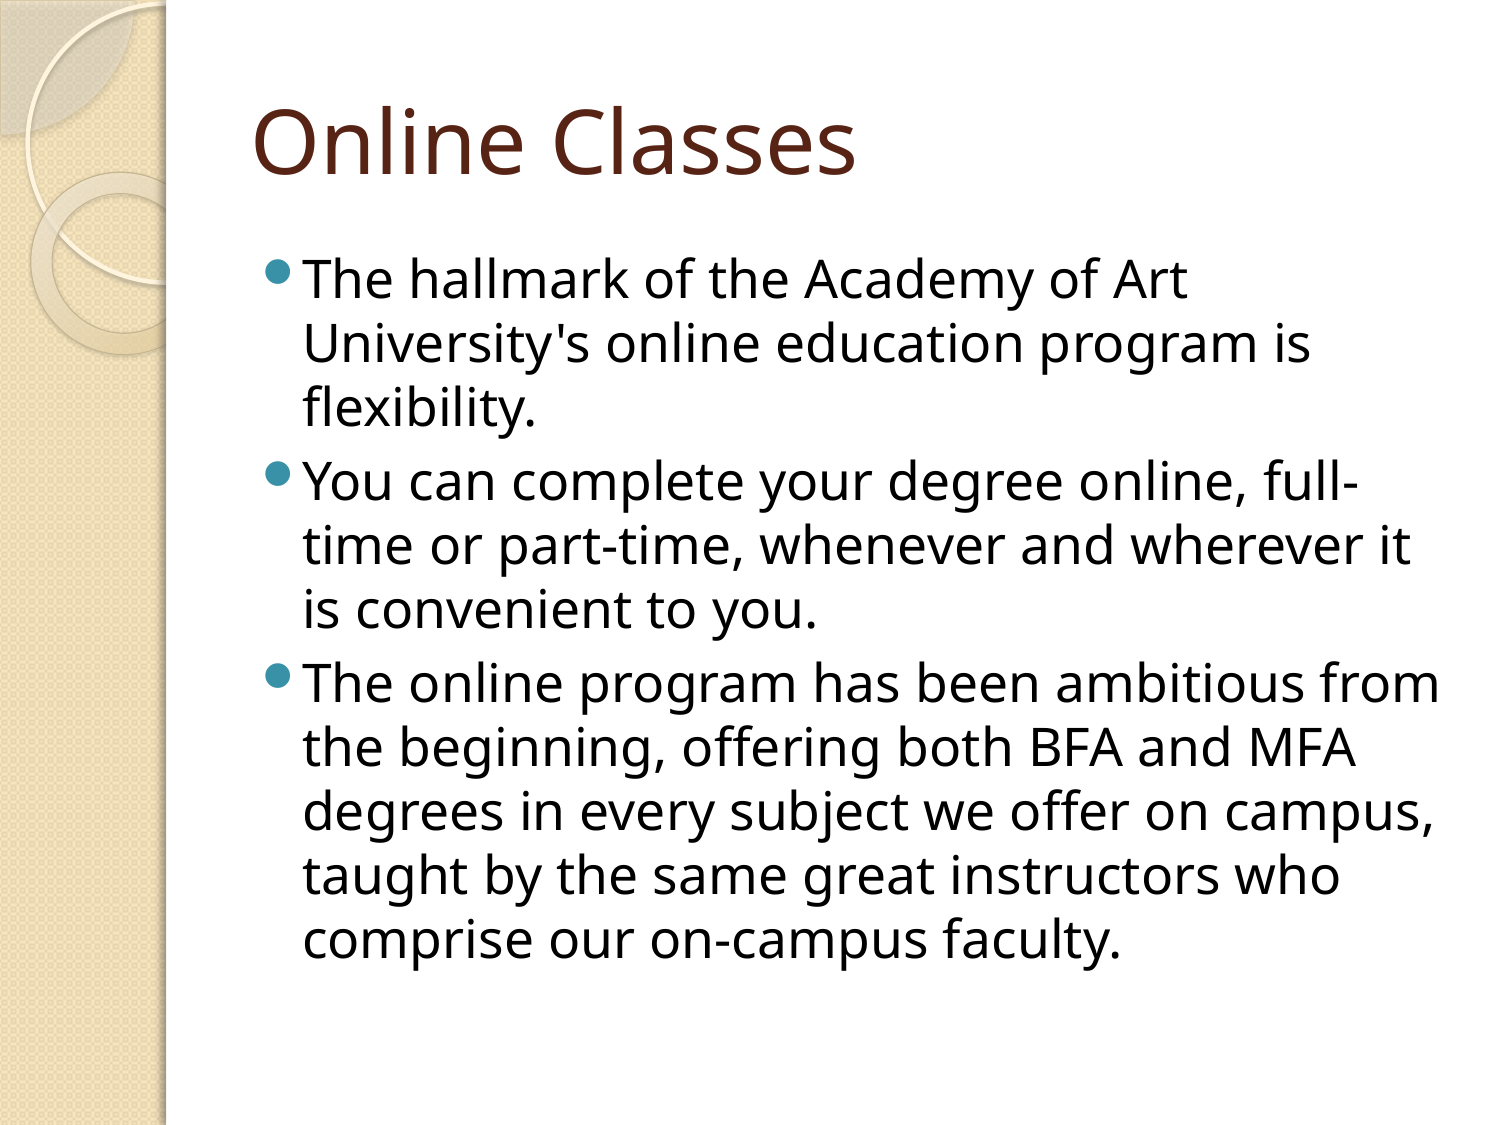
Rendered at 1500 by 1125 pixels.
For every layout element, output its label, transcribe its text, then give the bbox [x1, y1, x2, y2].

list The hallmark of the Academy of Art University's online education program is flexibility. You can complete your degree online, full-time or part-time, whenever and wherever it is convenient to you. The online program has been ambitious from the beginning, offering both BFA and MFA degrees in every subject we offer on campus, taught by the same great instructors who comprise our on-campus faculty. [235, 237, 1466, 1025]
title Online Classes [235, 45, 1466, 233]
